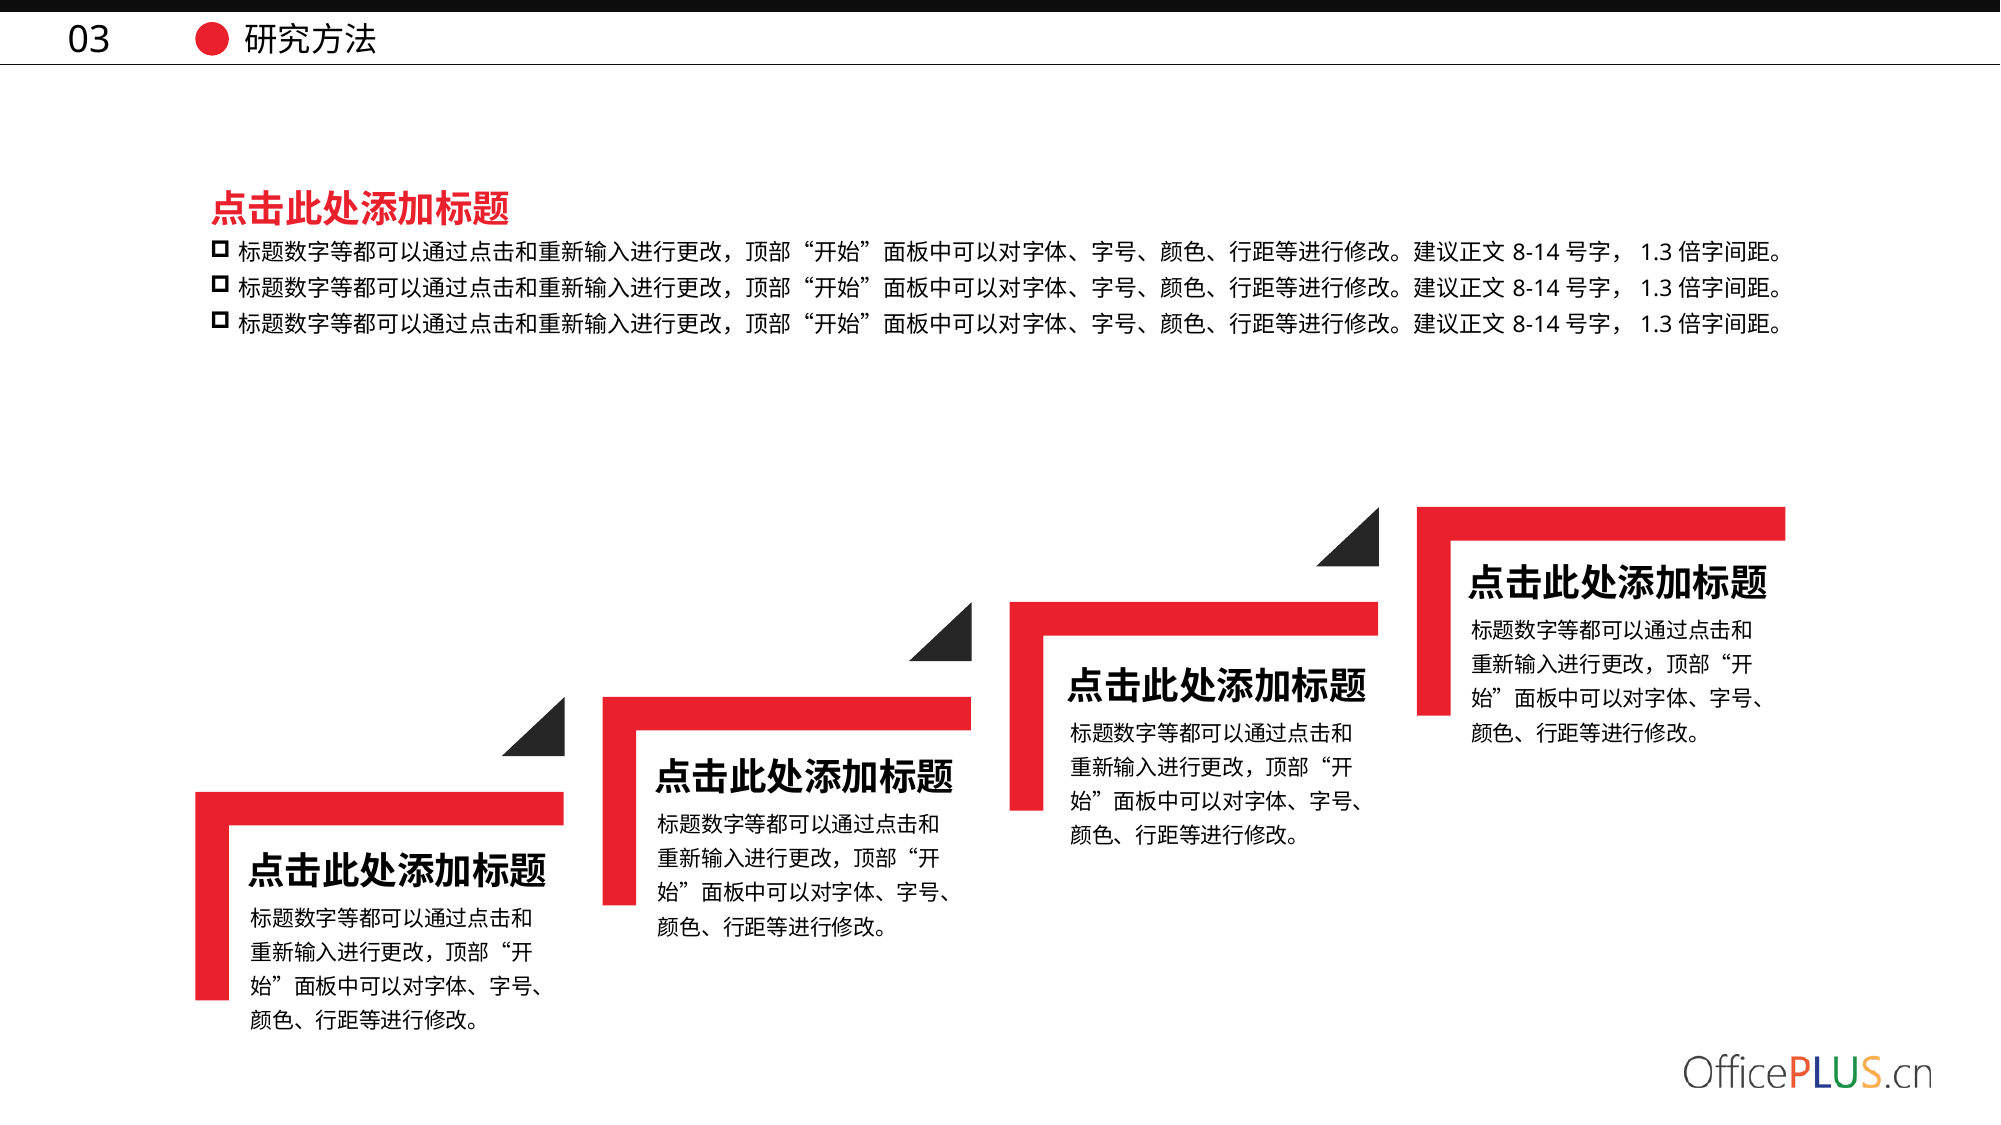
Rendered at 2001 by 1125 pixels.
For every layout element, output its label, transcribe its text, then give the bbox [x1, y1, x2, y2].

text_box [194, 20, 230, 57]
text_box [906, 599, 973, 663]
picture [1684, 1054, 1931, 1088]
text_box 标题数字等都可以通过点击和重新输入进行更改，顶部“开始”面板中可以对字体、字号、颜色、行距等进行修改。 [643, 795, 959, 947]
text_box [602, 696, 972, 906]
text_box 03 [52, 7, 126, 67]
text_box 点击此处添加标题 标题数字等都可以通过点击和重新输入进行更改，顶部“开始”面板中可以对字体、字号、颜色、行距等进行修改。建议正文8-14号字，1.3倍字间距。 标题数字等都可以通过点击和重新输入进行更改，顶部“开始”面板中可以对字体、字号、颜色、行距等进行修改。建议正文8-14号字，1.3倍字间距。 标题数字等都可以通过点击和重新输入进行更改，顶部“开始”面板中可以对字体、字号、颜色、行距等进行修改。建议正文8-14号字，1.3倍字间距。 [195, 163, 1786, 344]
text_box 标题数字等都可以通过点击和重新输入进行更改，顶部“开始”面板中可以对字体、字号、颜色、行距等进行修改。 [1456, 601, 1773, 753]
text_box [499, 694, 566, 758]
text_box 标题数字等都可以通过点击和重新输入进行更改，顶部“开始”面板中可以对字体、字号、颜色、行距等进行修改。 [235, 889, 552, 1041]
text_box [1313, 504, 1380, 568]
text_box 研究方法 [229, 10, 393, 66]
text_box 点击此处添加标题 [232, 839, 562, 900]
text_box 点击此处添加标题 [639, 745, 970, 806]
text_box 点击此处添加标题 [1452, 552, 1783, 612]
text_box 点击此处添加标题 [1052, 655, 1382, 715]
text_box [1009, 601, 1379, 812]
text_box [194, 791, 565, 1001]
text_box [1416, 506, 1786, 717]
text_box 标题数字等都可以通过点击和重新输入进行更改，顶部“开始”面板中可以对字体、字号、颜色、行距等进行修改。 [1055, 704, 1372, 856]
